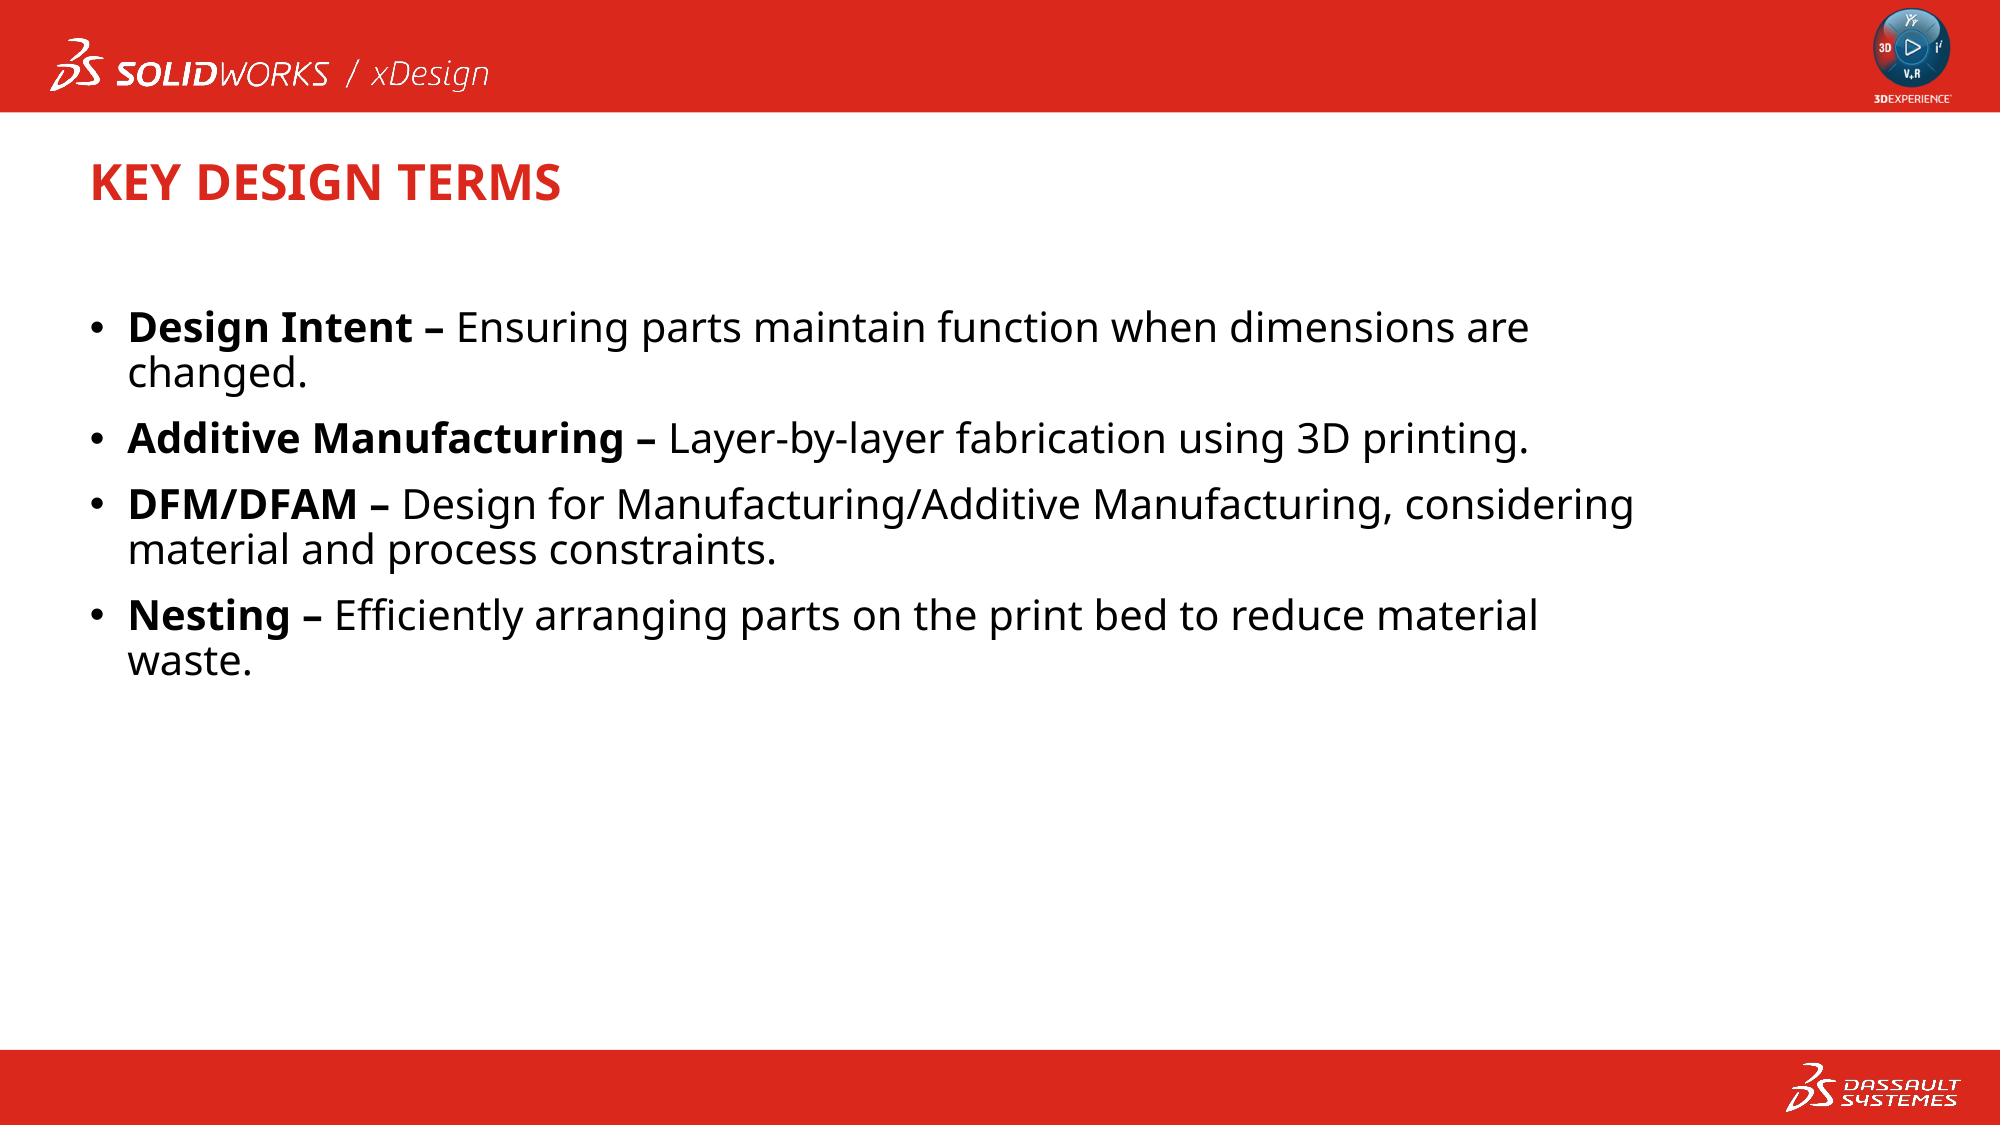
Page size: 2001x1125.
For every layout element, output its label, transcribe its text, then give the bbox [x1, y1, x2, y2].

text_box KEY DESIGN TERMS Design Intent – Ensuring parts maintain function when dimensions are changed. Additive Manufacturing – Layer-by-layer fabrication using 3D printing. DFM/DFAM – Design for Manufacturing/Additive Manufacturing, considering material and process constraints. Nesting – Efficiently arranging parts on the print bed to reduce material waste. [75, 149, 1673, 832]
picture [1870, 6, 1953, 106]
picture [1782, 1058, 1964, 1116]
picture [50, 38, 488, 92]
